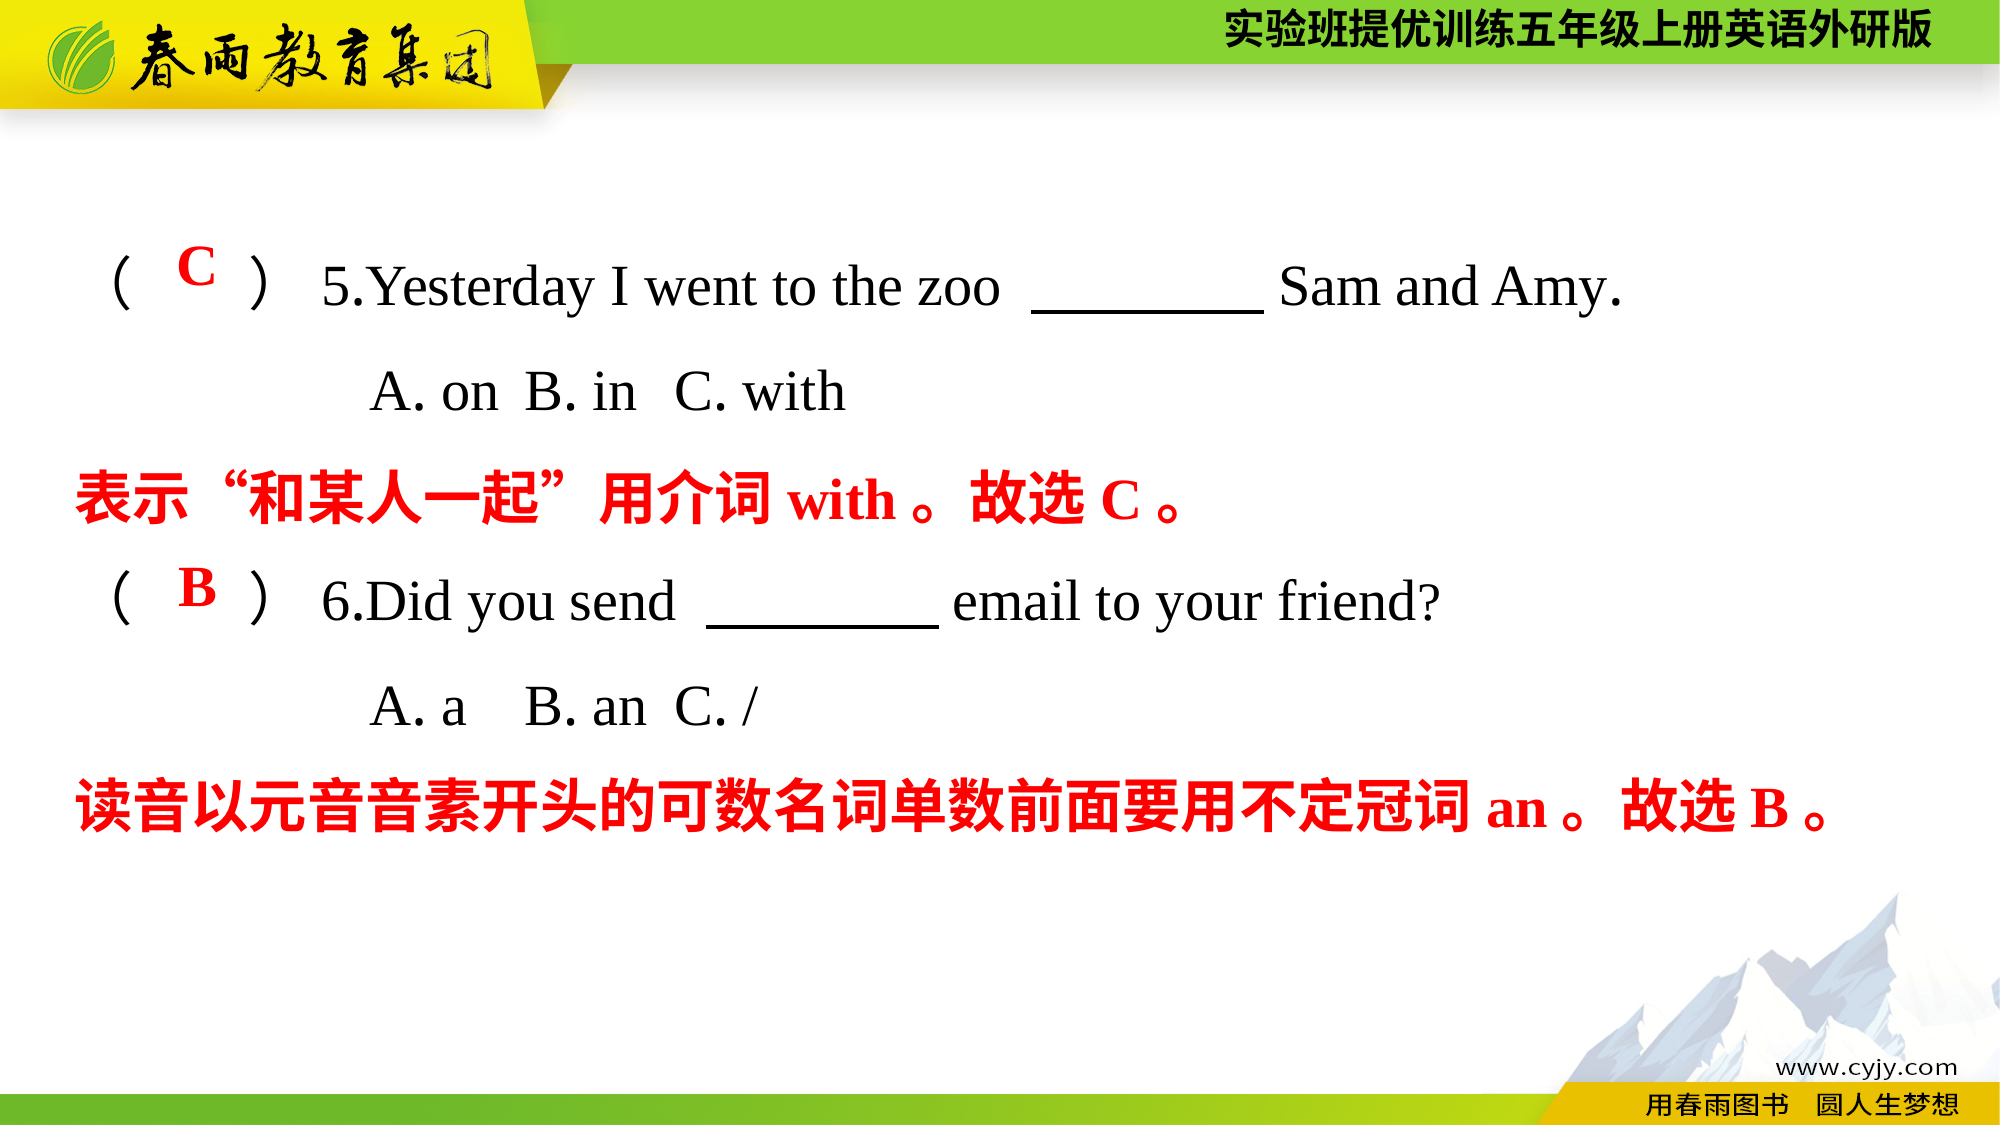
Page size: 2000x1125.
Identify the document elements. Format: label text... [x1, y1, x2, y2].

text_box B [163, 540, 232, 626]
text_box 读音以元音音素开头的可数名词单数前面要用不定冠词an。故选B。 [59, 726, 1944, 847]
list （ ）5.Yesterday I went to the zoo Sam and Amy. A. on B. in C. with （ ）6.Did you send email to your friend? A. a B. an C. / [59, 540, 1944, 726]
list （ ）5.Yesterday I went to the zoo Sam and Amy. A. on B. in C. with （ ）6.Did you send email to your friend? A. a B. an C. / [59, 205, 1944, 419]
text_box C [161, 219, 234, 305]
text_box 表示“和某人一起”用介词with。故选C。 [59, 419, 1944, 540]
picture [0, 0, 2000, 1125]
